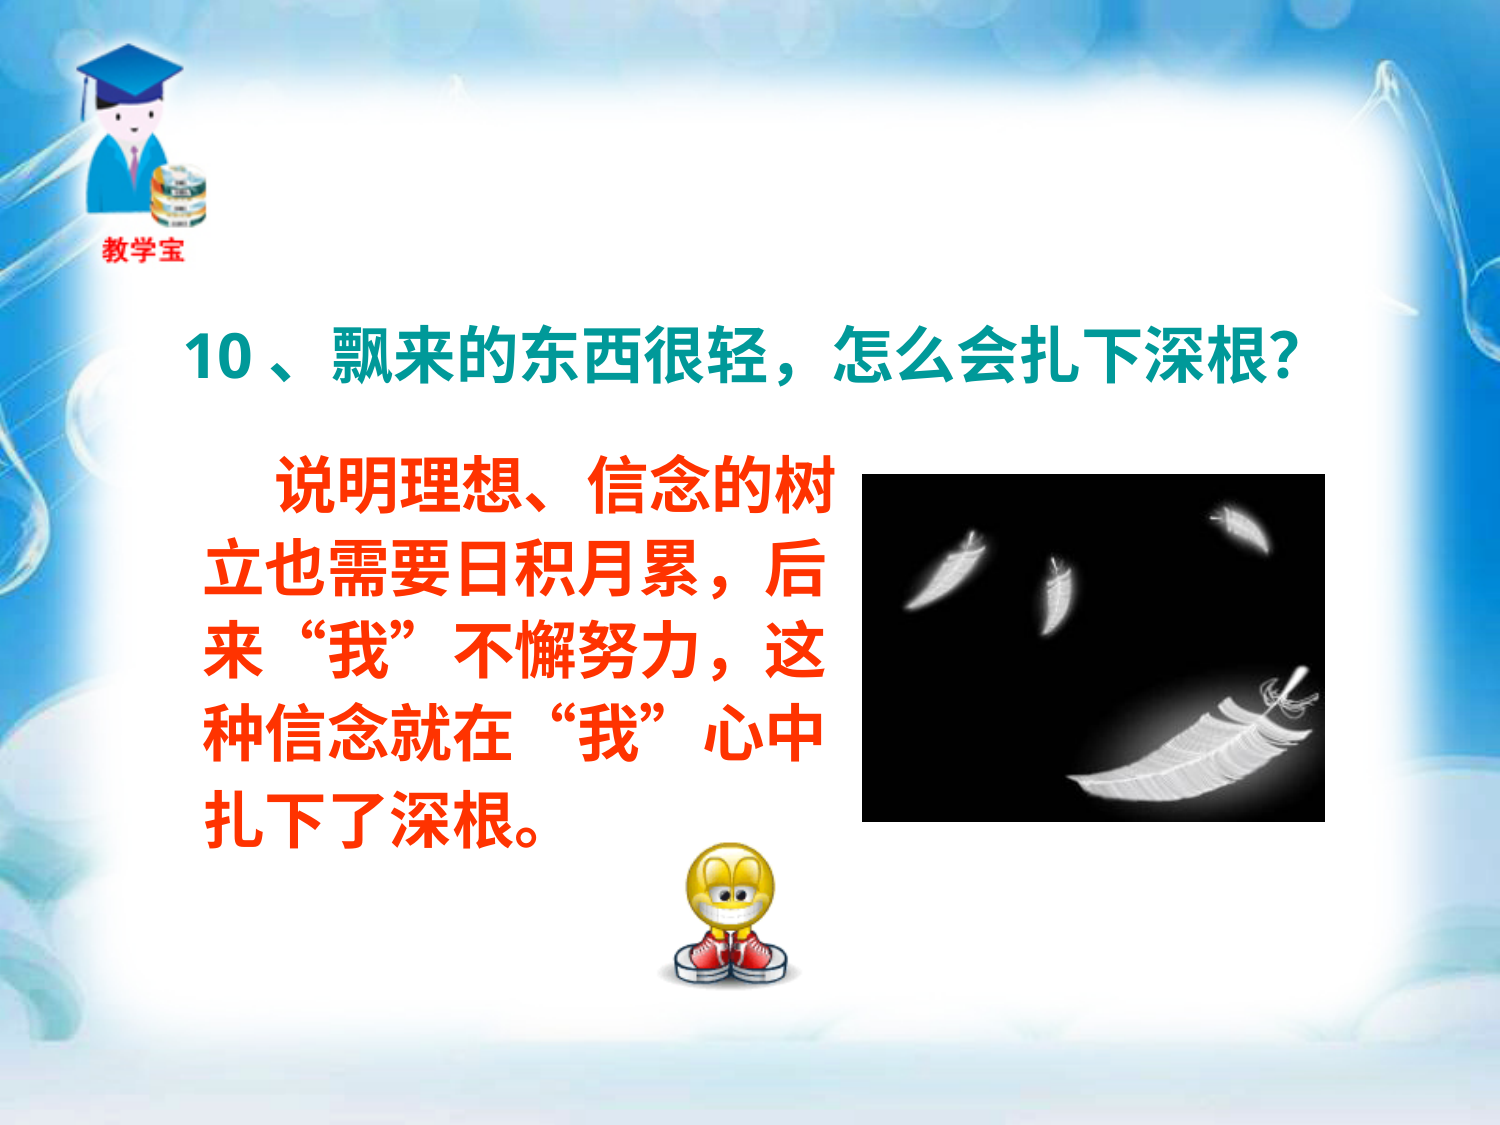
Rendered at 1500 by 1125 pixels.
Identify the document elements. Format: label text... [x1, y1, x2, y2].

text_box 说明理想、信念的树立也需要日积月累，后来“我”不懈努力，这种信念就在“我”心中扎下了深根。 [187, 431, 863, 864]
text_box 10、飘来的东西很轻，怎么会扎下深根？ [167, 296, 1362, 399]
picture [0, 0, 1500, 1125]
